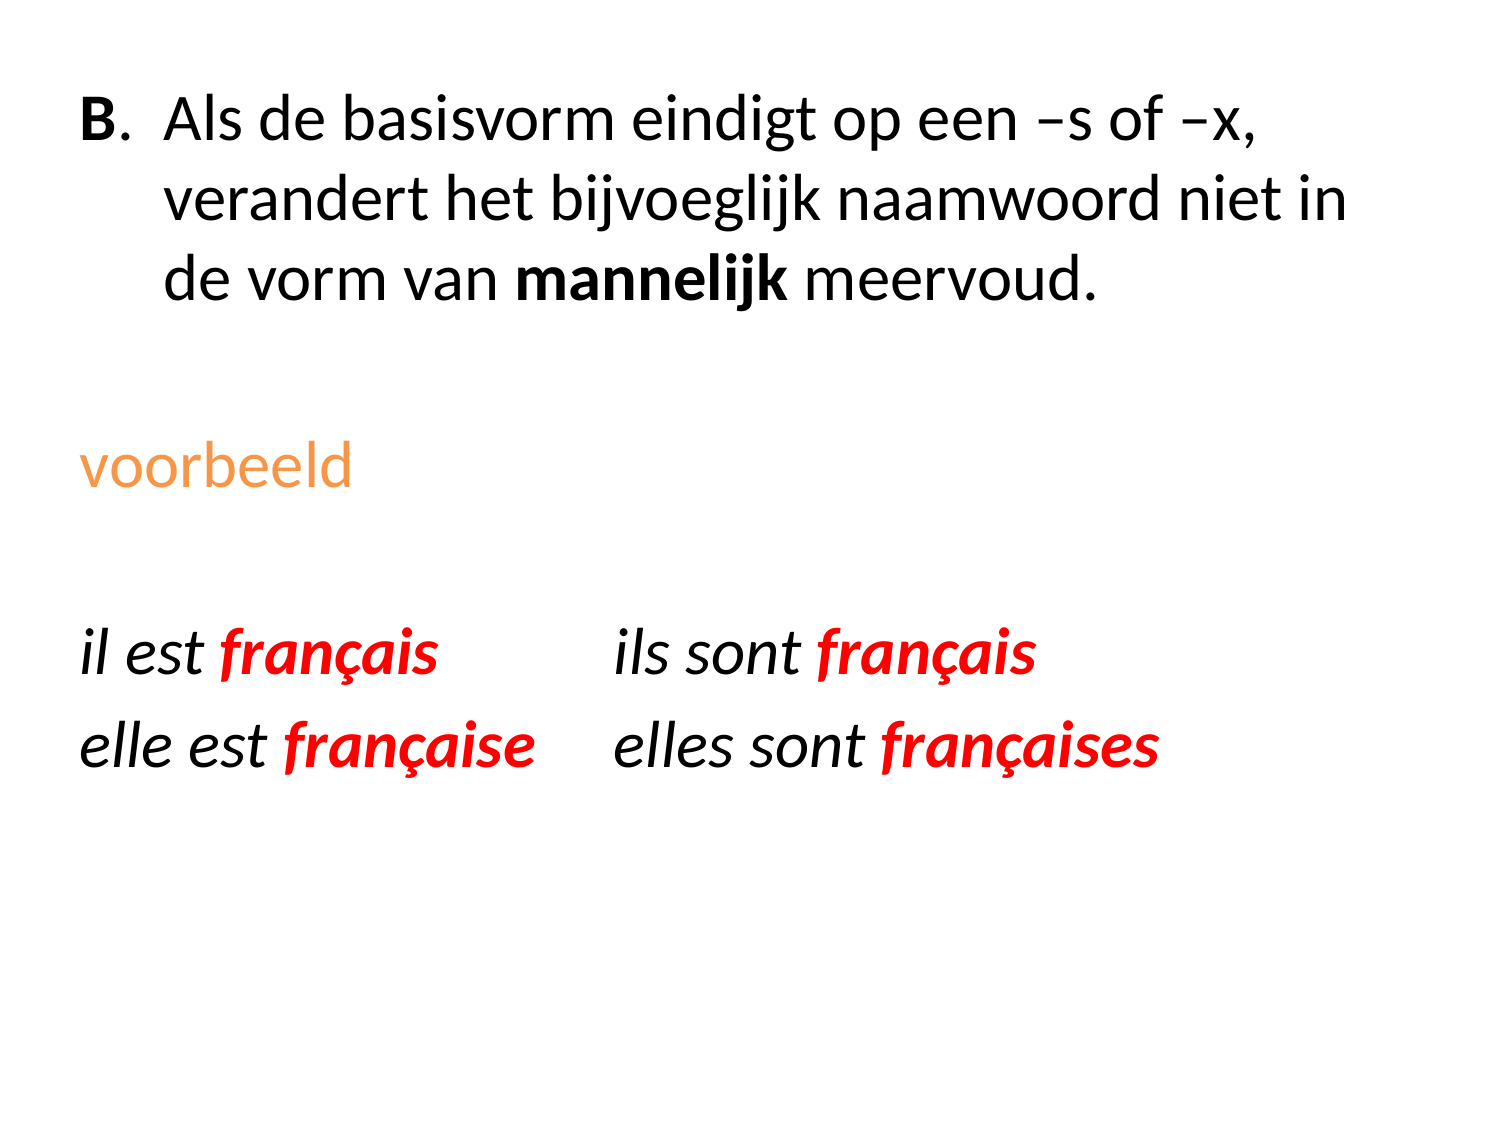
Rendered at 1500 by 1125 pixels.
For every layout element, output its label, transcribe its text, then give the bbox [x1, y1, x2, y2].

text_box B. Als de basisvorm eindigt op een –s of –x, verandert het bijvoeglijk naamwoord niet in de vorm van mannelijk meervoud. voorbeeld il est français ils sont français elle est française elles sont françaises [64, 66, 1388, 1024]
